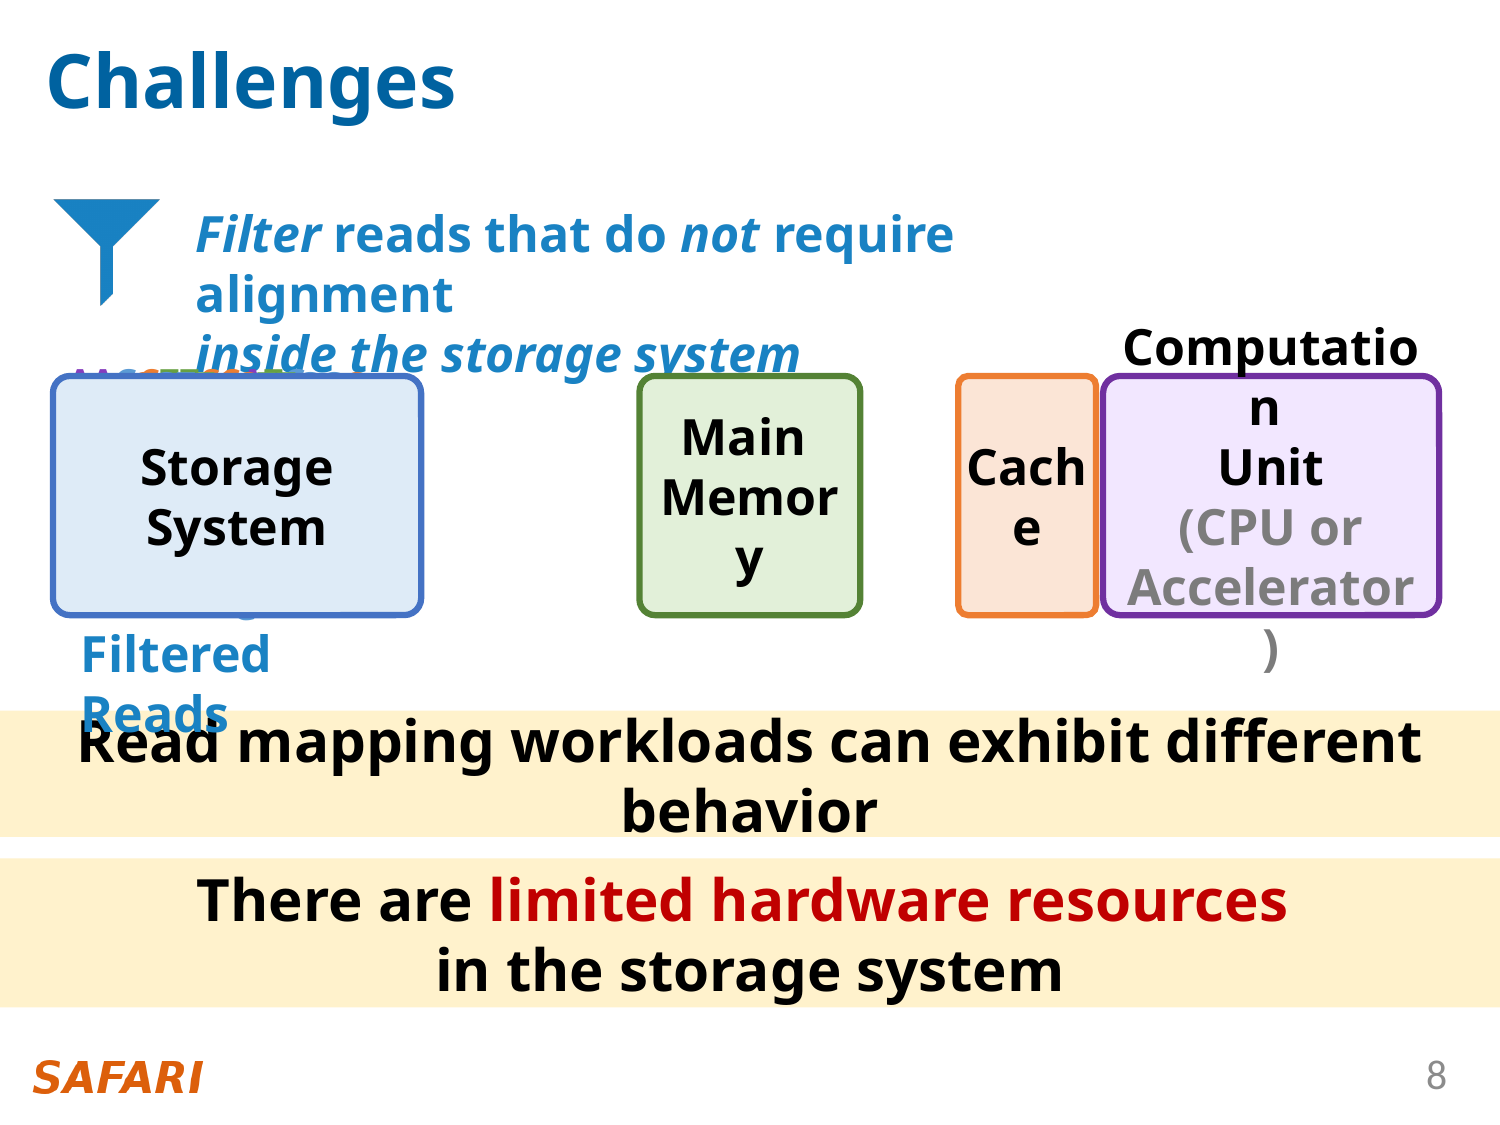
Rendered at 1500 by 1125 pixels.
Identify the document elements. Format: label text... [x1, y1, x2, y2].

text_box Read mapping workloads can exhibit different behavior [0, 710, 1500, 838]
text_box Main Memory [638, 374, 862, 617]
text_box There are limited hardware resources in the storage system [0, 857, 1500, 1009]
text_box Storage System [51, 374, 423, 617]
text_box Computation Unit (CPU or Accelerator) [1102, 374, 1441, 617]
picture [31, 177, 182, 328]
text_box Filter reads that do not require alignment inside the storage system [181, 195, 1097, 391]
picture [31, 1051, 209, 1104]
text_box Cache [957, 374, 1098, 617]
text_box Filtered Reads [65, 616, 408, 750]
title Challenges [31, 15, 1475, 143]
